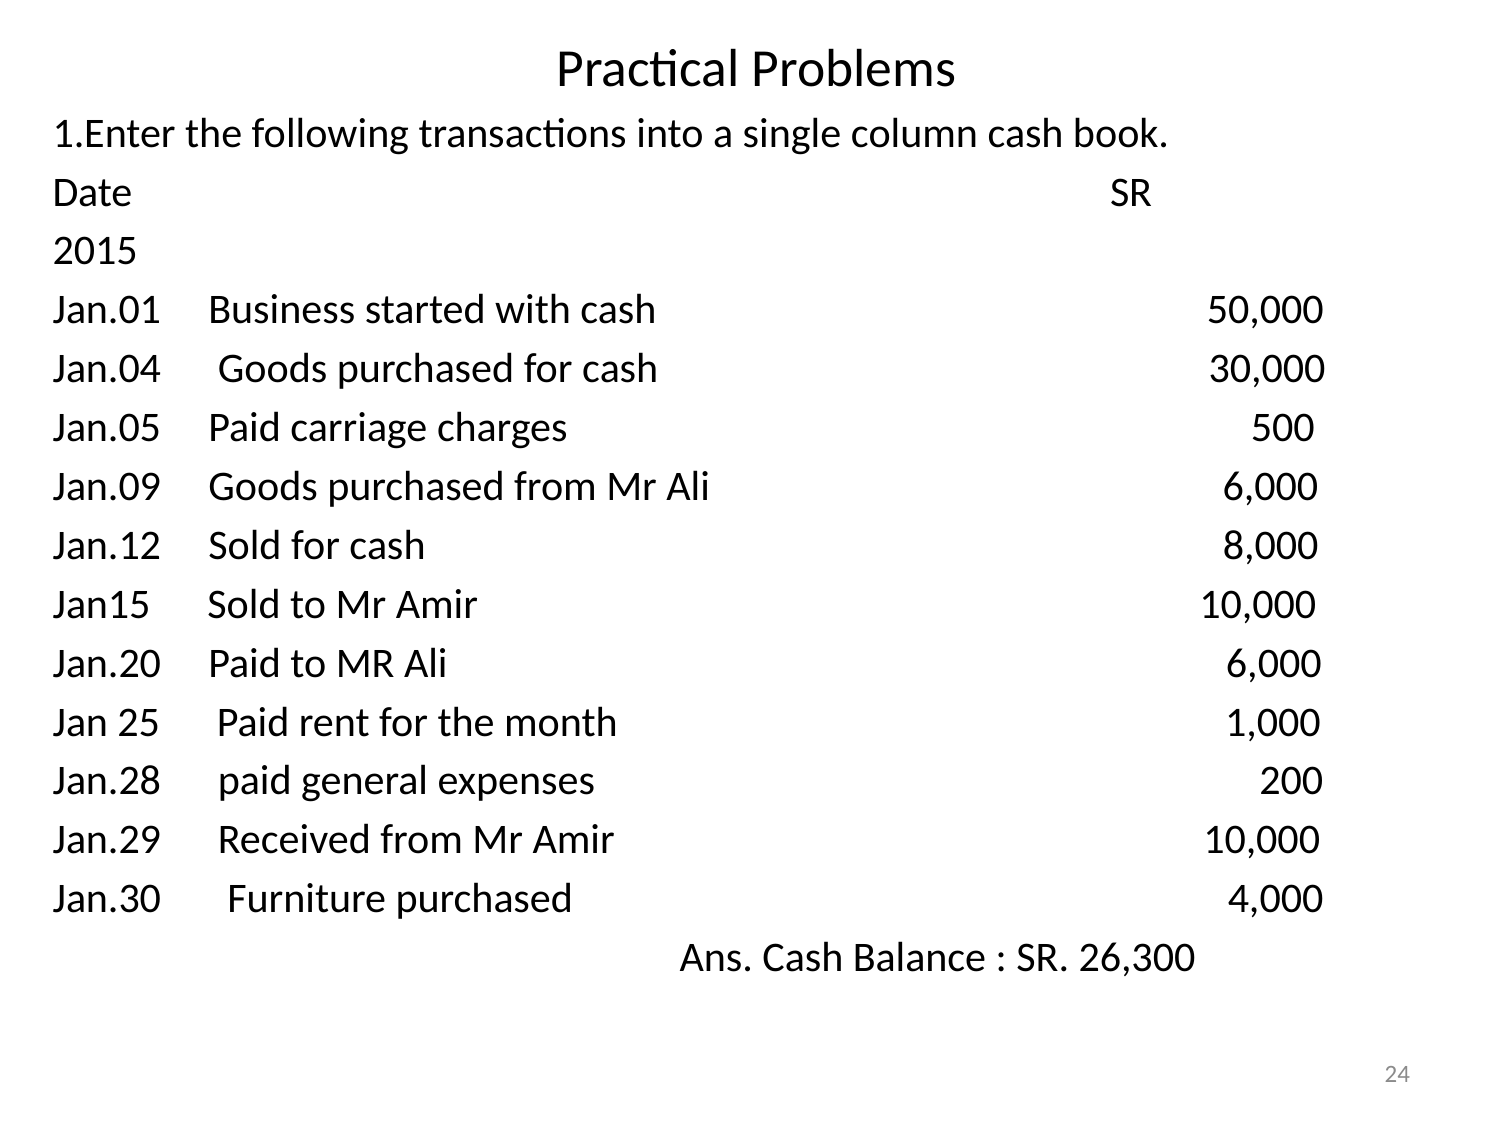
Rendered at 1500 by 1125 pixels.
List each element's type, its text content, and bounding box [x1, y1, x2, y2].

list Practical Problems 1.Enter the following transactions into a single column cash book. Date SR 2015 Jan.01 Business started with cash 50,000 Jan.04 Goods purchased for cash 30,000 Jan.05 Paid carriage charges 500 Jan.09 Goods purchased from Mr Ali 6,000 Jan.12 Sold for cash 8,000 Jan15 Sold to Mr Amir 10,000 Jan.20 Paid to MR Ali 6,000 Jan 25 Paid rent for the month 1,000 Jan.28 paid general expenses 200 Jan.29 Received from Mr Amir 10,000 Jan.30 Furniture purchased 4,000 Ans. Cash Balance : SR. 26,300 [37, 24, 1475, 1113]
slide_number 24 [1074, 1042, 1425, 1103]
